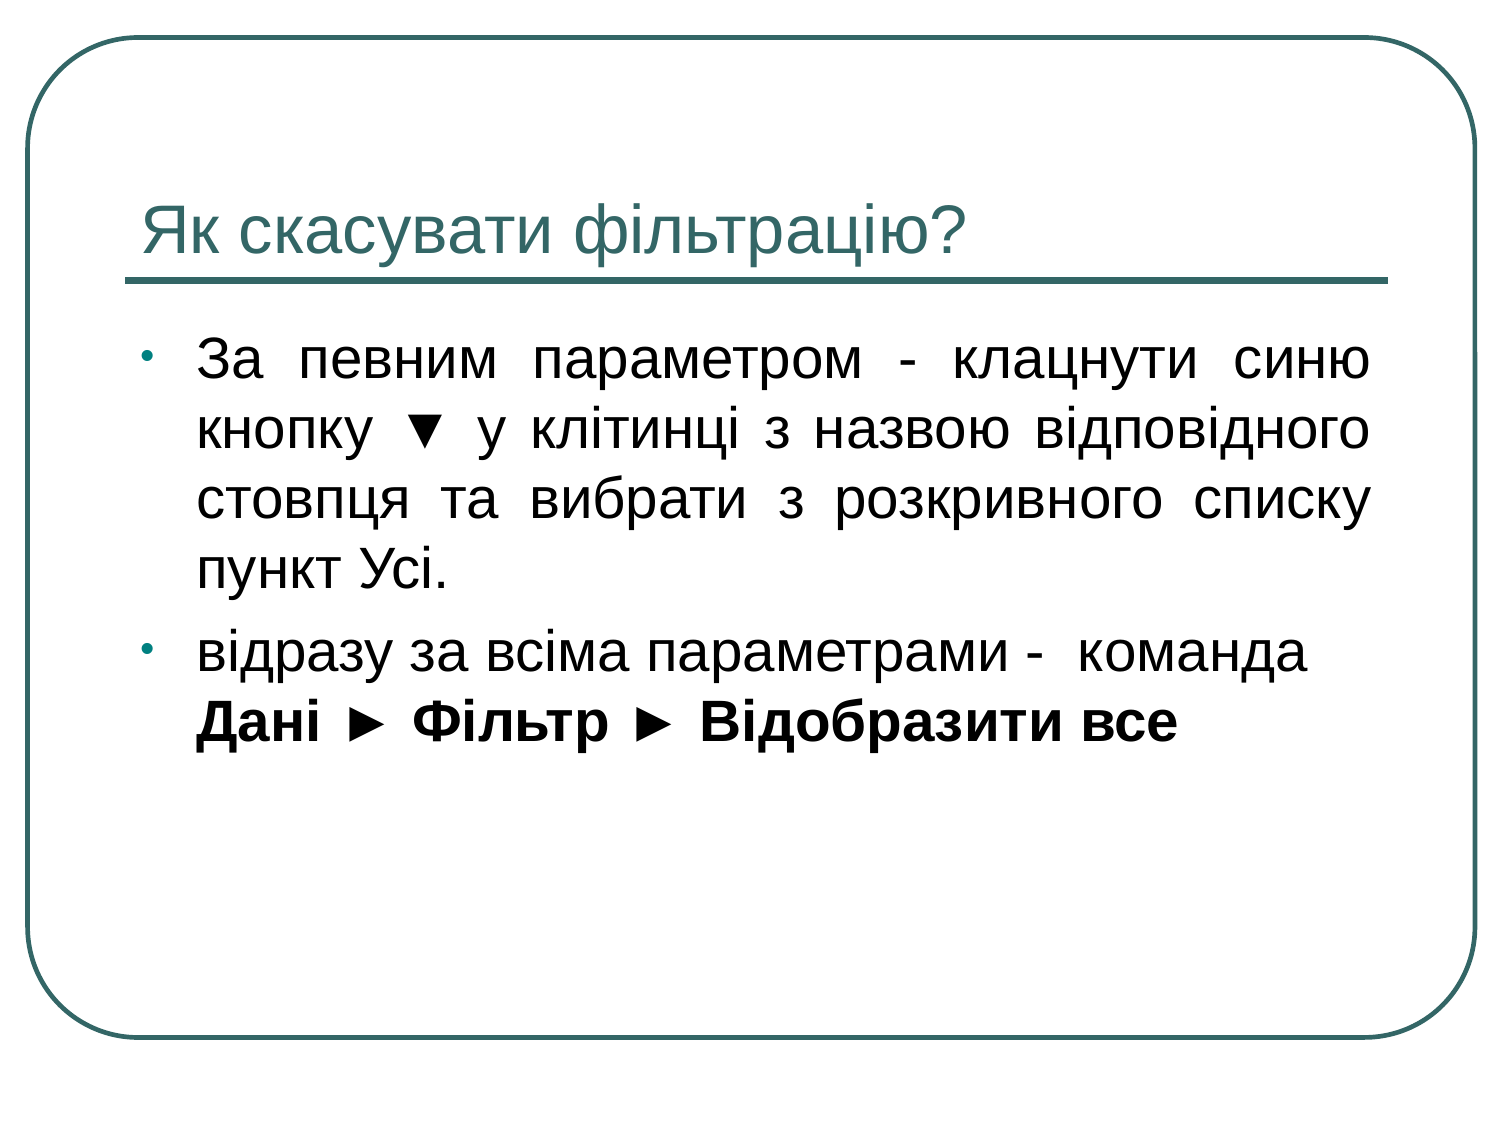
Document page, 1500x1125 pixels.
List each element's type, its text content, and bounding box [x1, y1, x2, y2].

list За певним параметром - клацнути синю кнопку ▼ у клітинці з назвою відповідного стовпця та вибрати з розкривного списку пункт Усі. відразу за всіма параметрами - команда Дані ► Фільтр ► Відобразити все [125, 312, 1388, 975]
title Як скасувати фільтрацію? [125, 87, 1388, 275]
